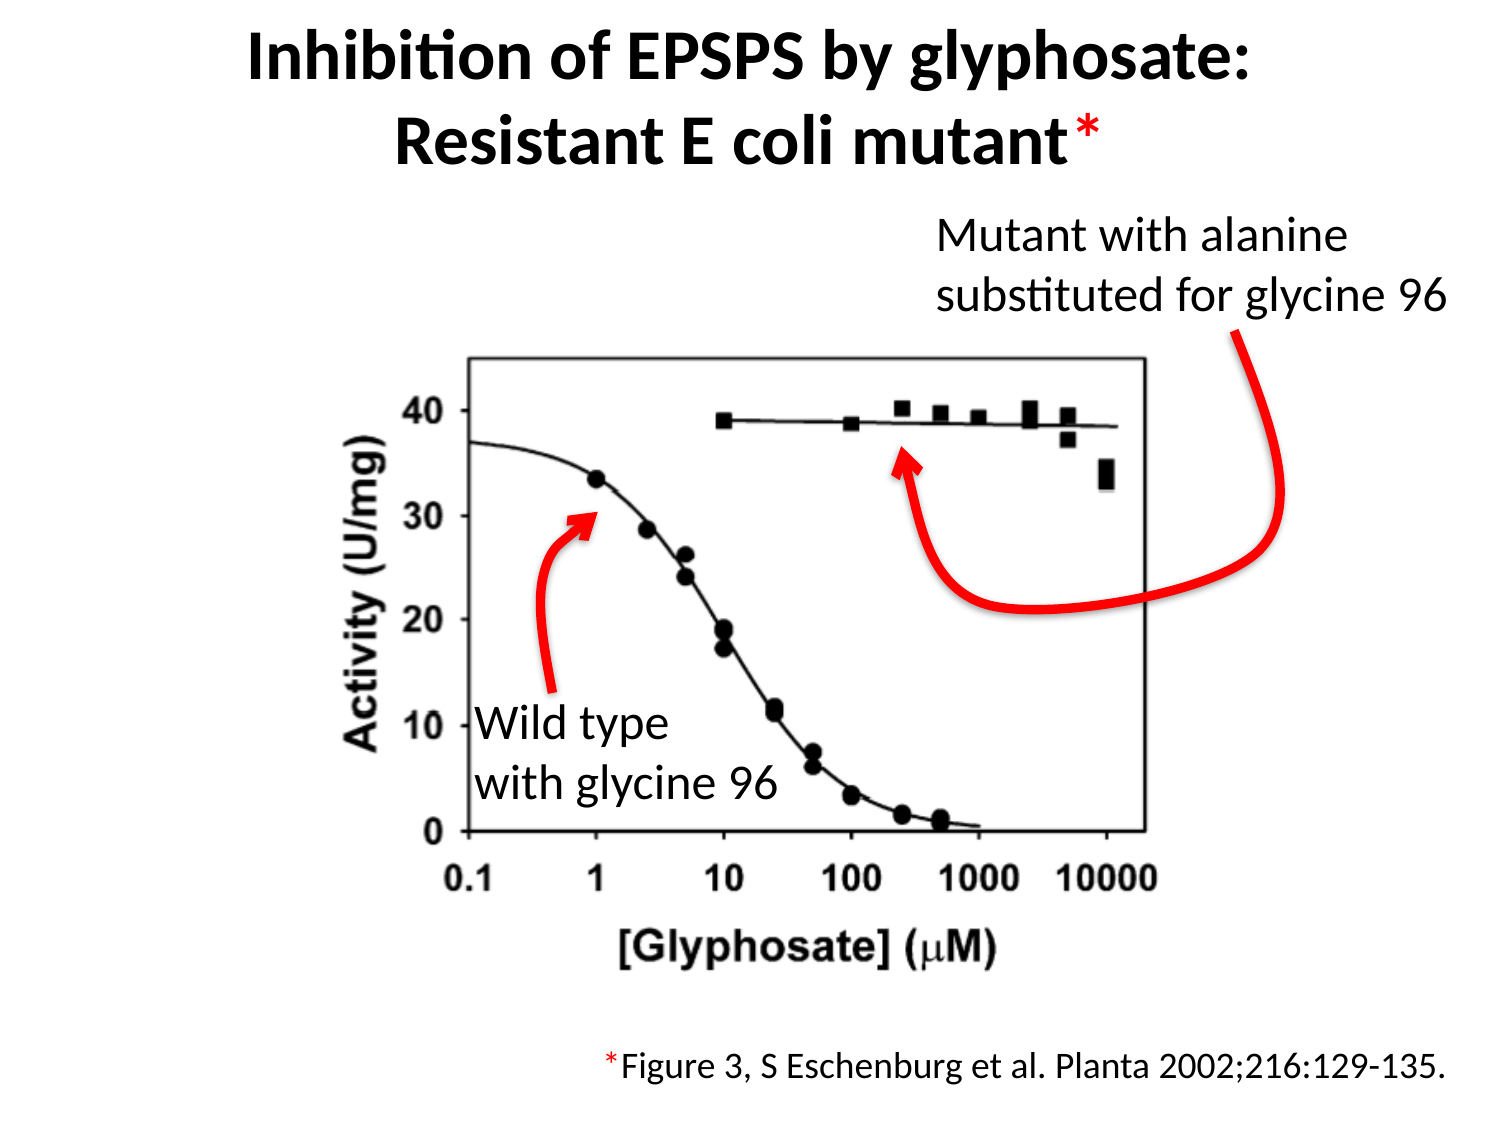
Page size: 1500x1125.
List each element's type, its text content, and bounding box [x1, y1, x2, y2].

text_box *Figure 3, S Eschenburg et al. Planta 2002;216:129-135. [587, 1034, 1463, 1094]
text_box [900, 194, 1468, 610]
title Inhibition of EPSPS by glyphosate: Resistant E coli mutant* [75, 0, 1425, 188]
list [95, 262, 1446, 1006]
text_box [459, 511, 796, 819]
